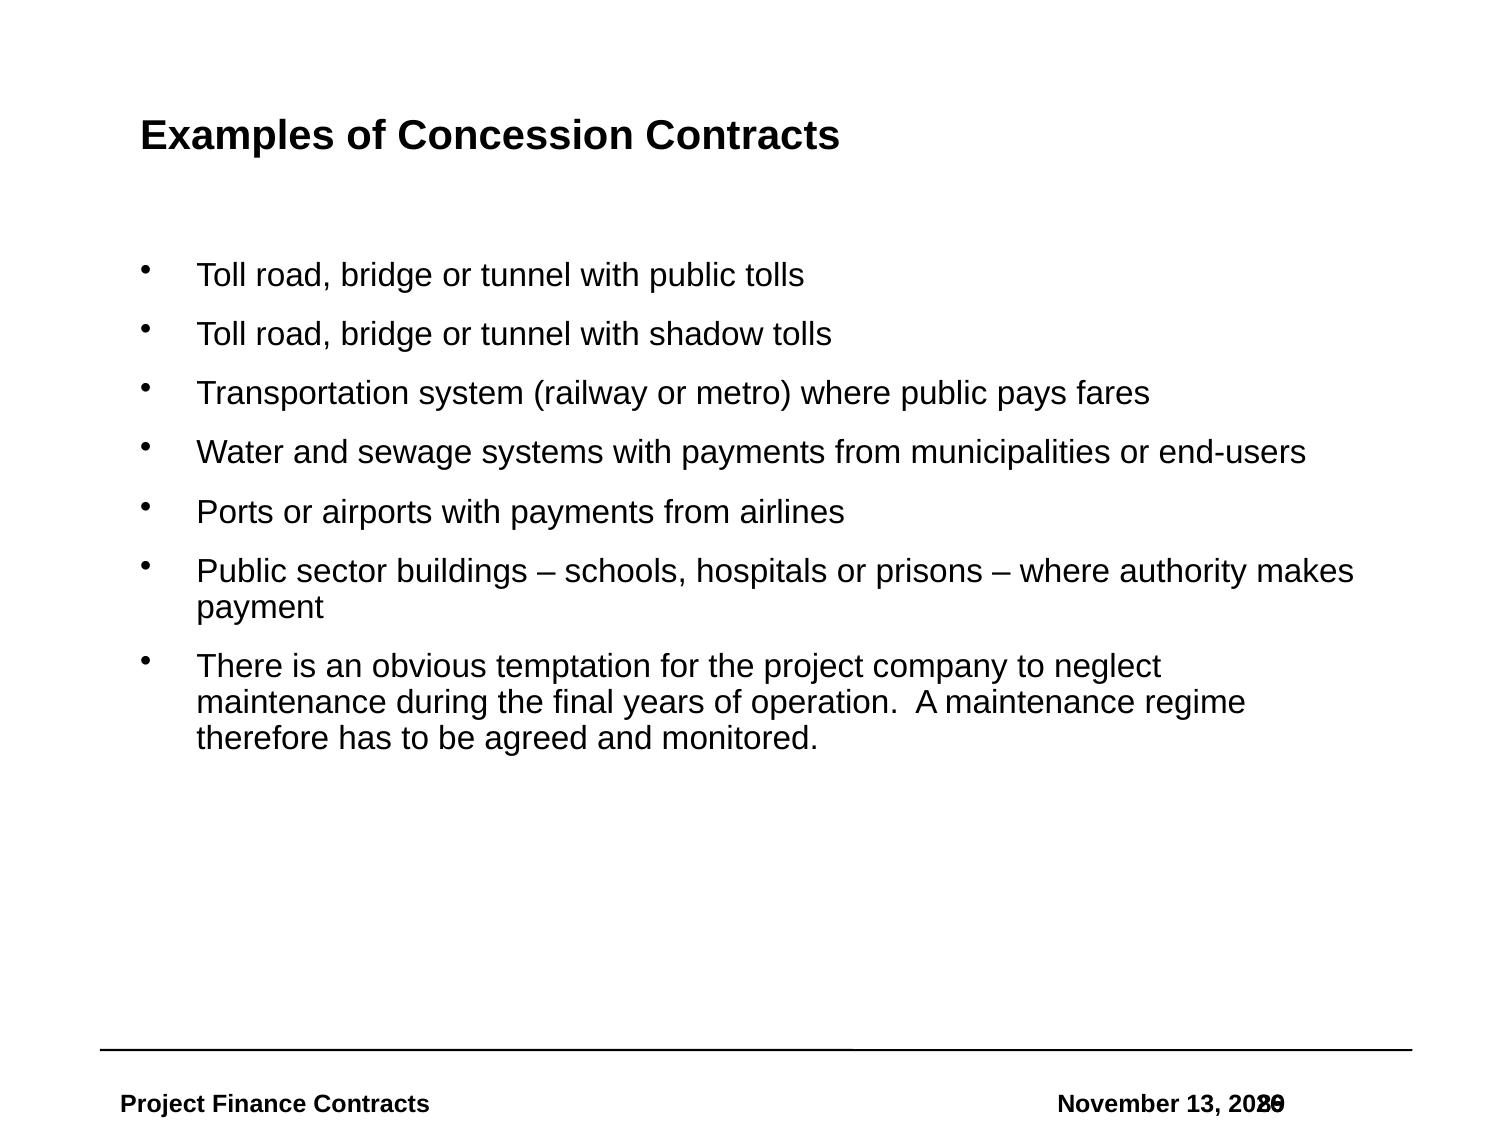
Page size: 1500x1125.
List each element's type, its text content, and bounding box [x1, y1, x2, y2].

title Examples of Concession Contracts [124, 99, 1288, 226]
list Toll road, bridge or tunnel with public tolls Toll road, bridge or tunnel with shadow tolls Transportation system (railway or metro) where public pays fares Water and sewage systems with payments from municipalities or end-users Ports or airports with payments from airlines Public sector buildings – schools, hospitals or prisons – where authority makes payment There is an obvious temptation for the project company to neglect maintenance during the final years of operation. A maintenance regime therefore has to be agreed and monitored. [124, 249, 1376, 1001]
